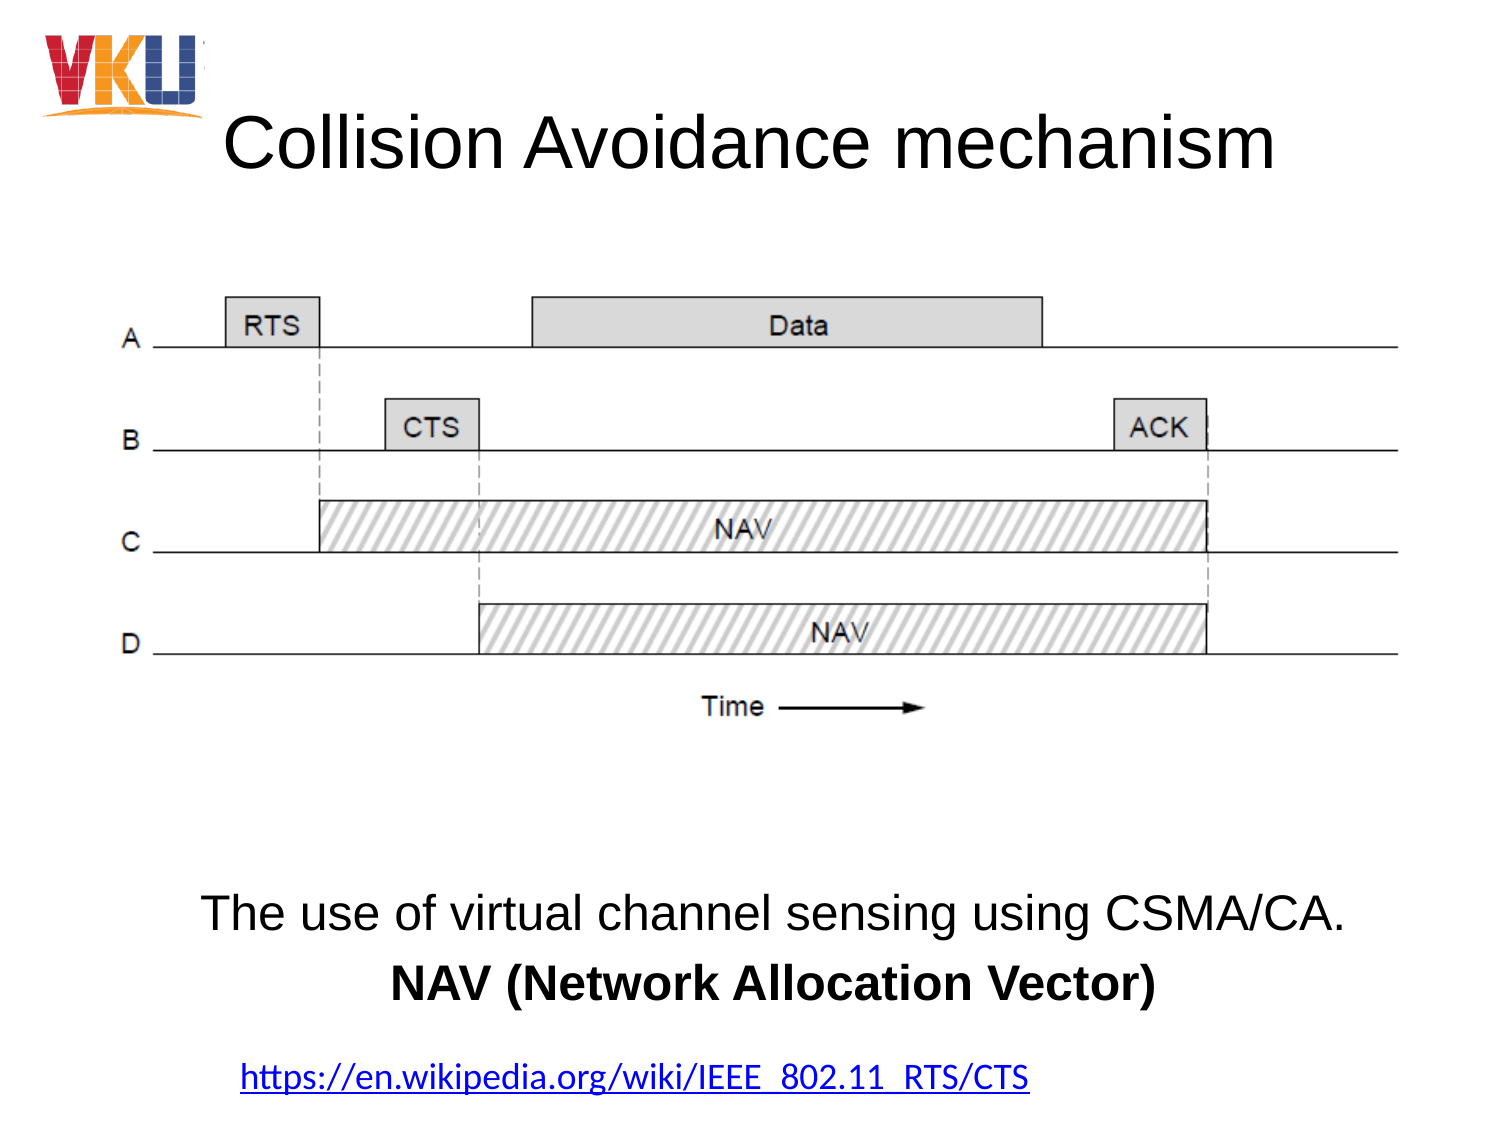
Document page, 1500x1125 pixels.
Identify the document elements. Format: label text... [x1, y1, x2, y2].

text_box https://en.wikipedia.org/wiki/IEEE_802.11_RTS/CTS [224, 1044, 1275, 1105]
picture [86, 270, 1414, 746]
picture [30, 21, 211, 129]
title Collision Avoidance mechanism [75, 45, 1425, 233]
list The use of virtual channel sensing using CSMA/CA. NAV (Network Allocation Vector) [47, 872, 1500, 1075]
